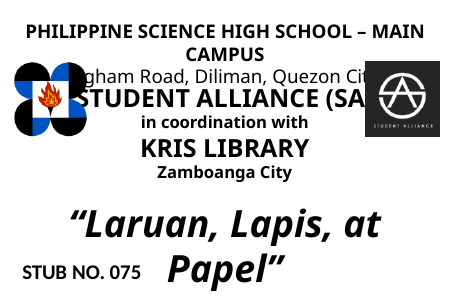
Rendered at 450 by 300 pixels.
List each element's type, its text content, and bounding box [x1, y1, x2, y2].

picture [12, 60, 88, 137]
text_box STUDENT ALLIANCE (SA) in coordination with KRIS LIBRARY Zamboanga City [0, 74, 450, 190]
text_box STUB NO. 075 [7, 251, 213, 292]
picture [364, 60, 441, 137]
text_box “Laruan, Lapis, at Papel” [0, 192, 450, 298]
text_box PHILIPPINE SCIENCE HIGH SCHOOL – MAIN CAMPUS Agham Road, Diliman, Quezon City [0, 12, 450, 74]
